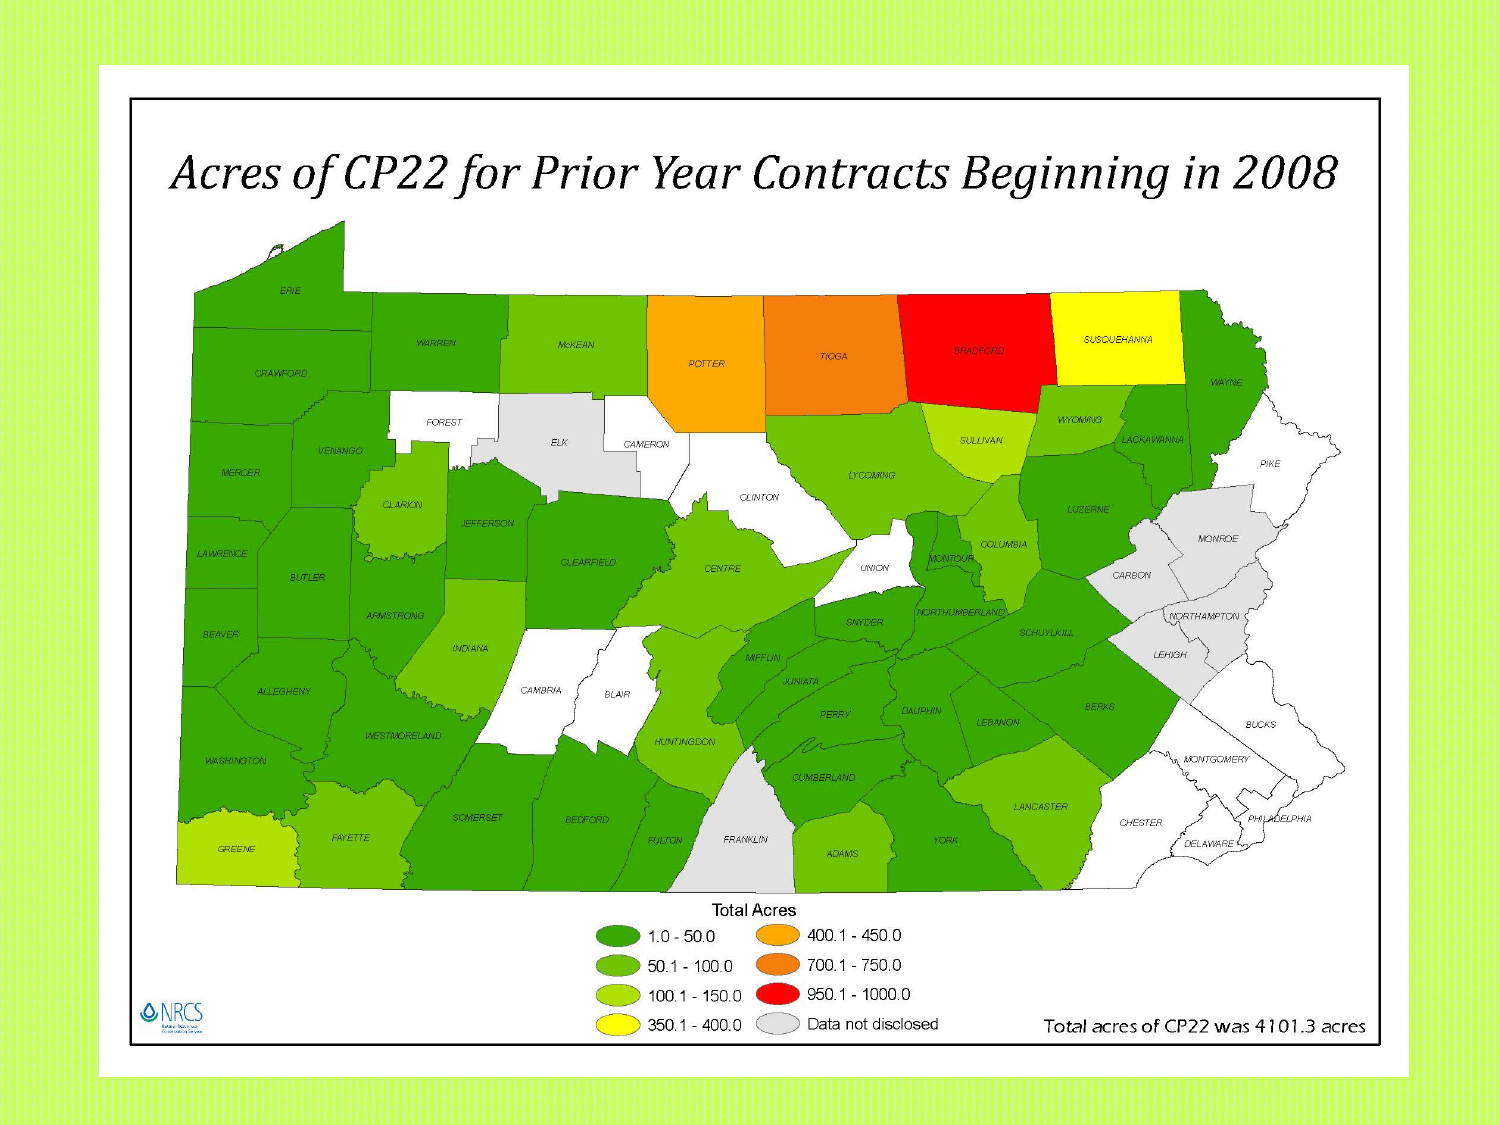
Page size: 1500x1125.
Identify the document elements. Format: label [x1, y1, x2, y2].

picture [99, 64, 1410, 1077]
